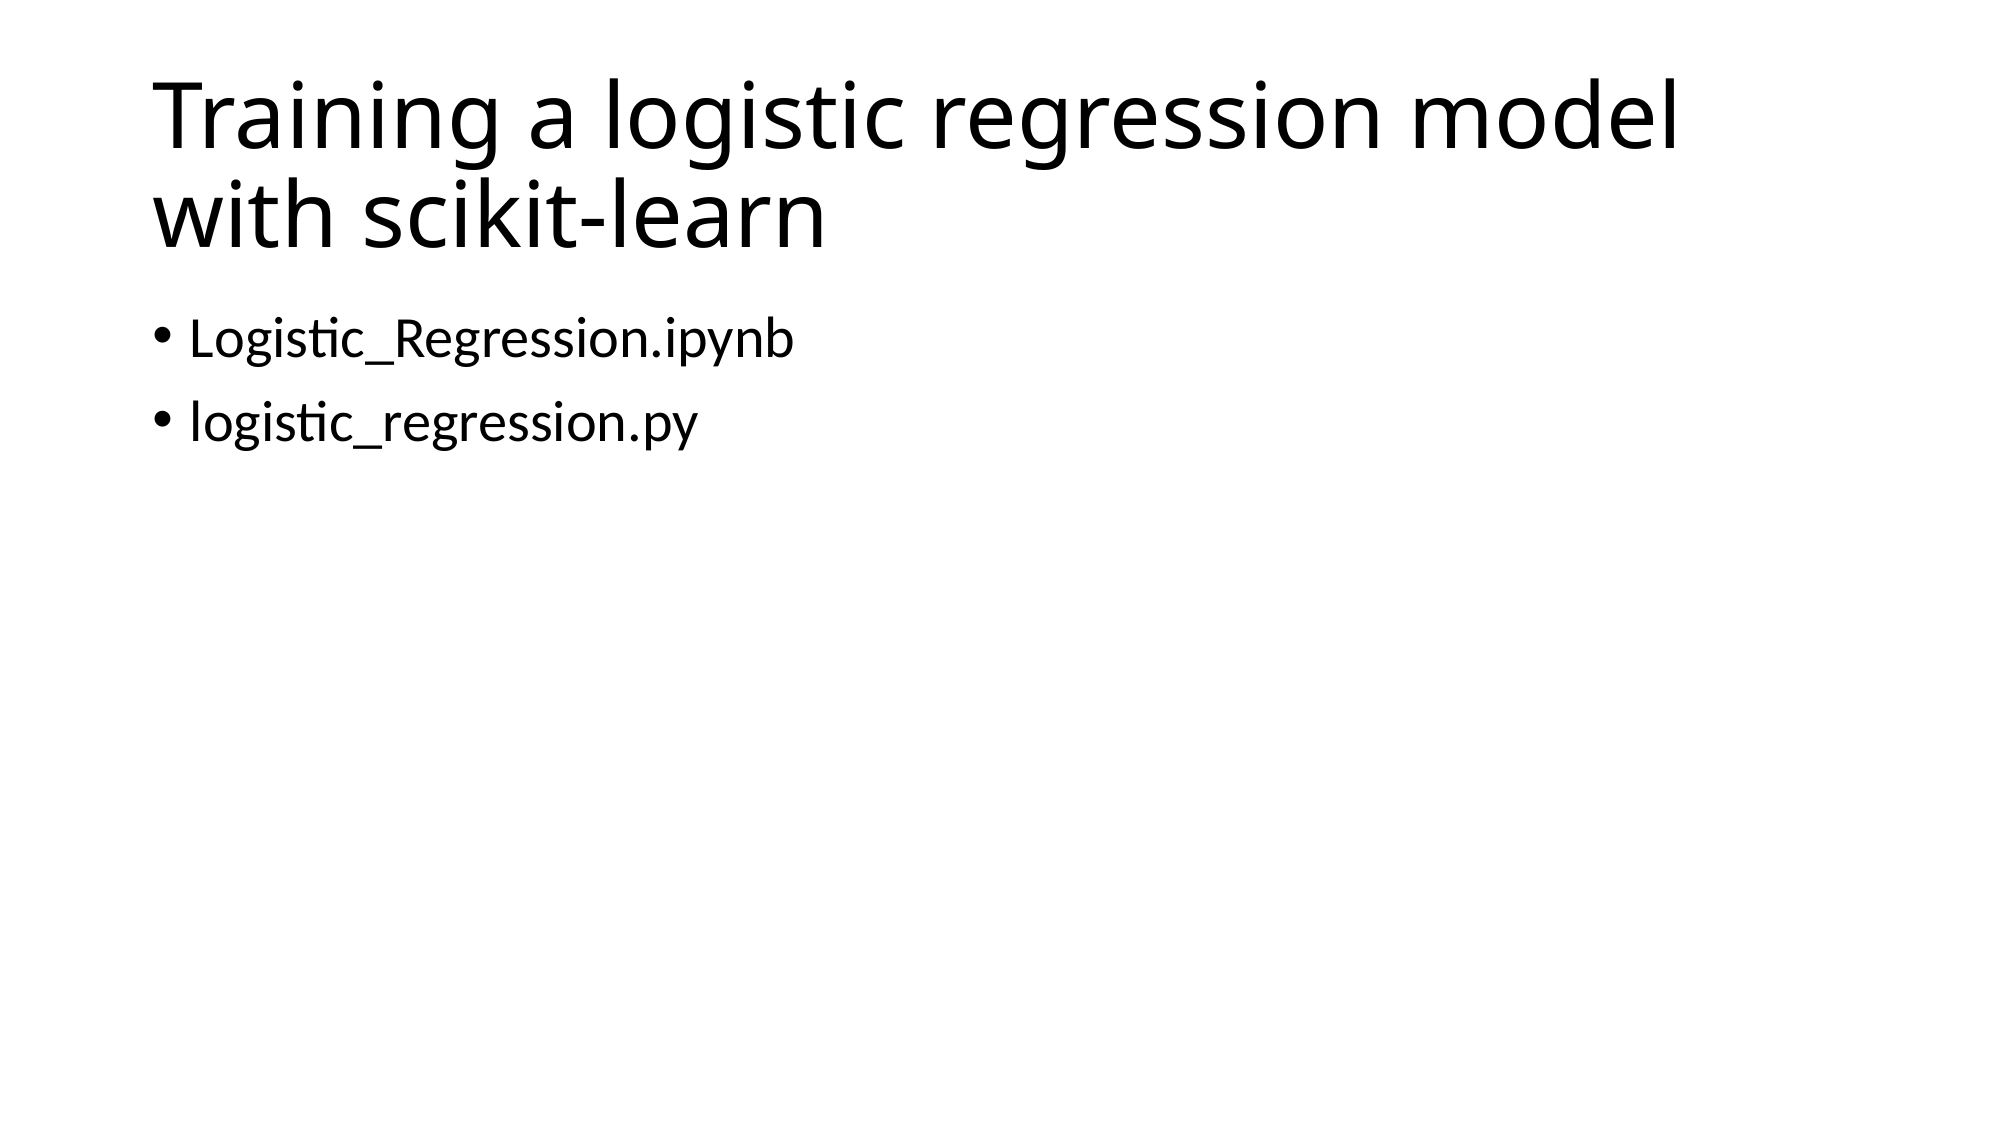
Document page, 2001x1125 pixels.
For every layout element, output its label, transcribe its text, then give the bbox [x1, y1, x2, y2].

title Training a logistic regression model with scikit-learn [137, 59, 1863, 278]
list Logistic_Regression.ipynb logistic_regression.py [137, 299, 1863, 1014]
